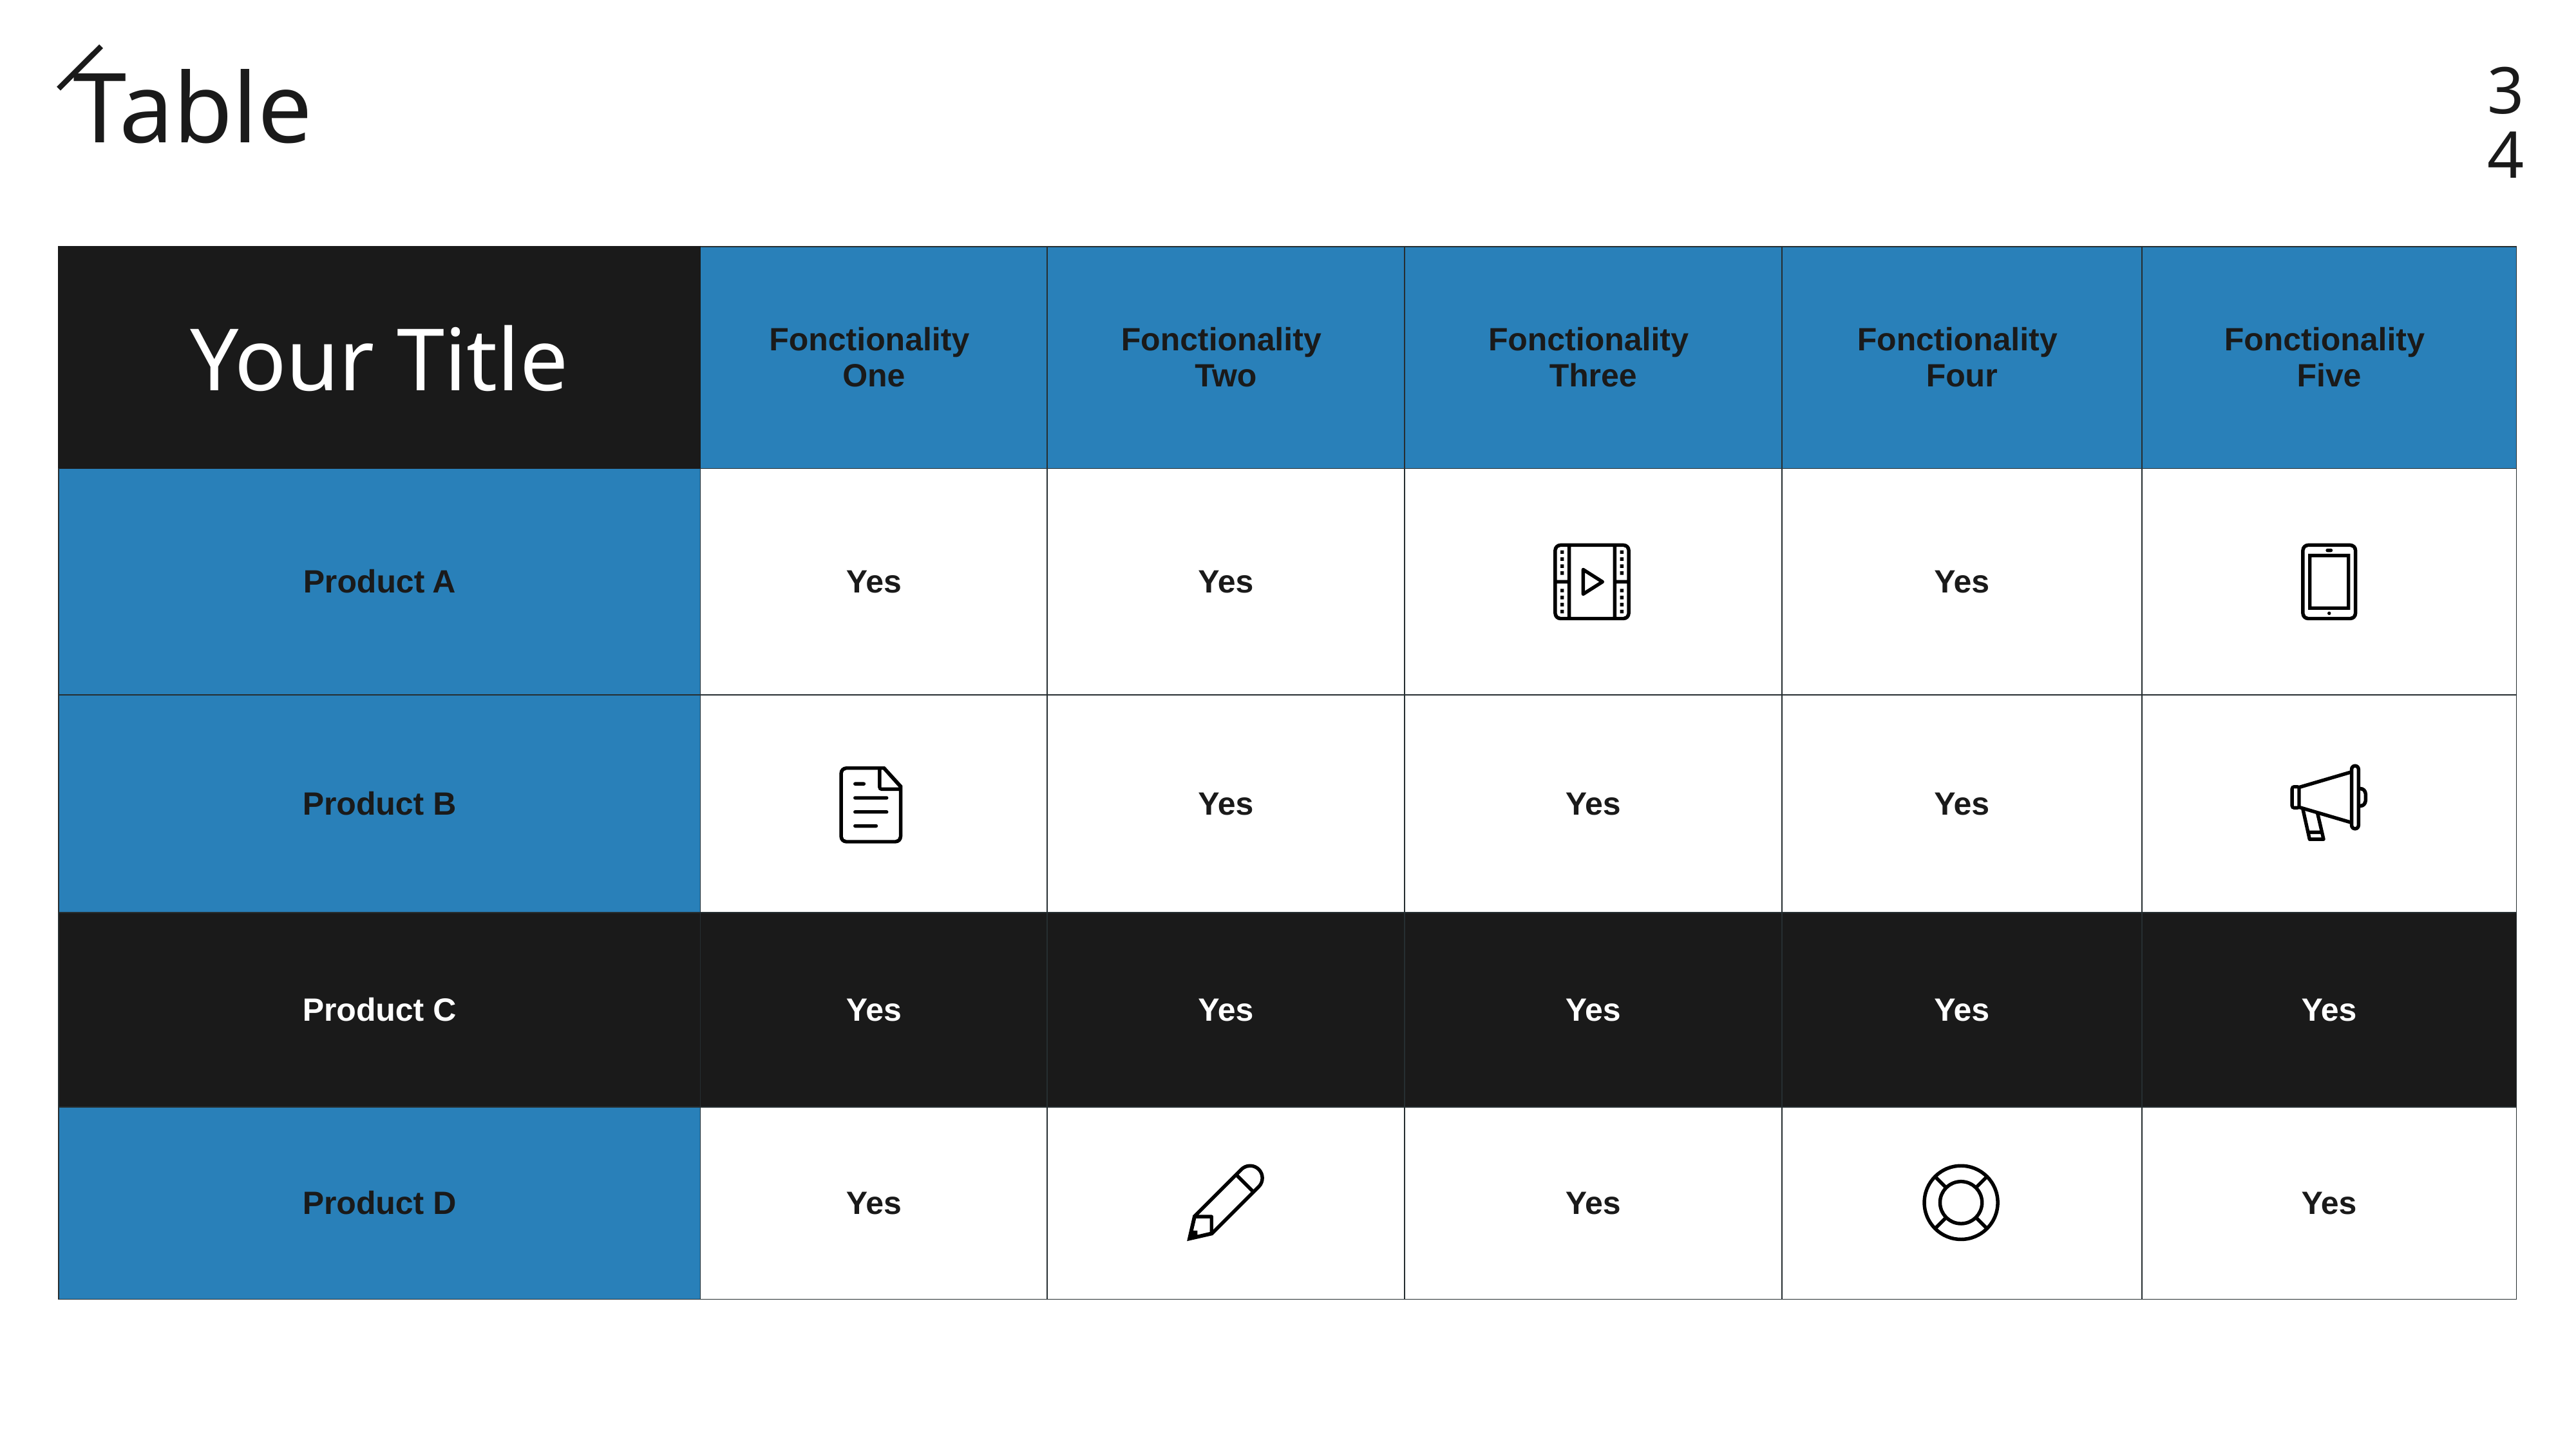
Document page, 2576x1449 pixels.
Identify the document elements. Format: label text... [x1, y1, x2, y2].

table_cell Product A [59, 469, 700, 694]
text_box [2290, 764, 2368, 841]
table_cell Yes [1405, 913, 1781, 1106]
table_cell Yes [1048, 469, 1404, 694]
table_cell Yes [1405, 1108, 1781, 1299]
table_cell Product D [59, 1108, 700, 1299]
text_box [1553, 543, 1631, 621]
table_cell [2143, 696, 2516, 912]
table_header Fonctionality Five [2143, 247, 2516, 468]
table_cell Product B [59, 696, 700, 912]
table_header Fonctionality Two [1048, 247, 1404, 468]
table_cell [1048, 1108, 1404, 1299]
table_header Your Title [59, 247, 700, 468]
table_header Fonctionality Four [1783, 247, 2141, 468]
table_cell [1783, 1108, 2141, 1299]
table_cell Yes [1783, 696, 2141, 912]
table_cell Yes [701, 469, 1046, 694]
table_cell [1405, 469, 1781, 694]
table_cell [701, 696, 1046, 912]
text_box [2301, 543, 2358, 621]
table_cell Yes [2143, 913, 2516, 1106]
table_cell Yes [1048, 696, 1404, 912]
table_cell Yes [701, 913, 1046, 1106]
table_header Fonctionality One [701, 247, 1046, 468]
text_box [1187, 1164, 1264, 1242]
table_cell [2143, 469, 2516, 694]
text_box Table [73, 46, 312, 162]
table_cell Yes [1048, 913, 1404, 1106]
table_cell Yes [701, 1108, 1046, 1299]
text_box [839, 766, 903, 844]
table_header Fonctionality Three [1405, 247, 1781, 468]
table_cell Yes [2143, 1108, 2516, 1299]
table_cell Yes [1783, 469, 2141, 694]
slide_number 34 [2477, 44, 2535, 122]
table_cell Yes [1405, 696, 1781, 912]
text_box [1922, 1164, 2000, 1242]
table_cell Product C [59, 913, 700, 1106]
table_cell Yes [1783, 913, 2141, 1106]
